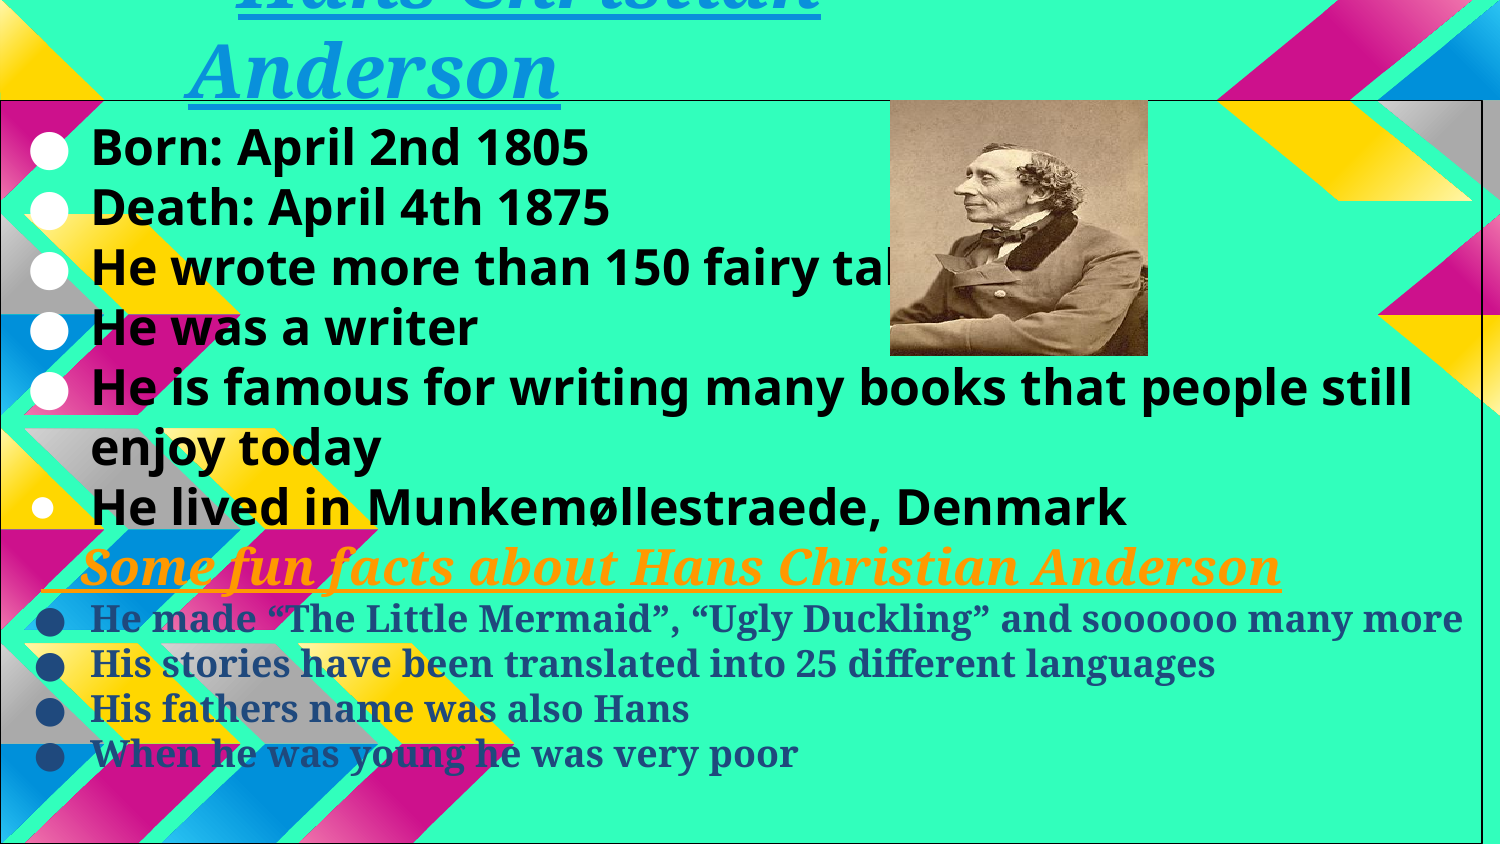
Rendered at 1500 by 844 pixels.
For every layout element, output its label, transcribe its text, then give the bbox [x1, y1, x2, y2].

title Hans Christian Anderson [172, 0, 1223, 100]
subtitle Born: April 2nd 1805 Death: April 4th 1875 He wrote more than 150 fairy tales He was a writer He is famous for writing many books that people still enjoy today He lived in Munkemøllestraede, Denmark Some fun facts about Hans Christian Anderson He made “The Little Mermaid”, “Ugly Duckling” and soooooo many more His stories have been translated into 25 different languages His fathers name was also Hans When he was young he was very poor [0, 100, 1483, 844]
picture [890, 100, 1149, 357]
